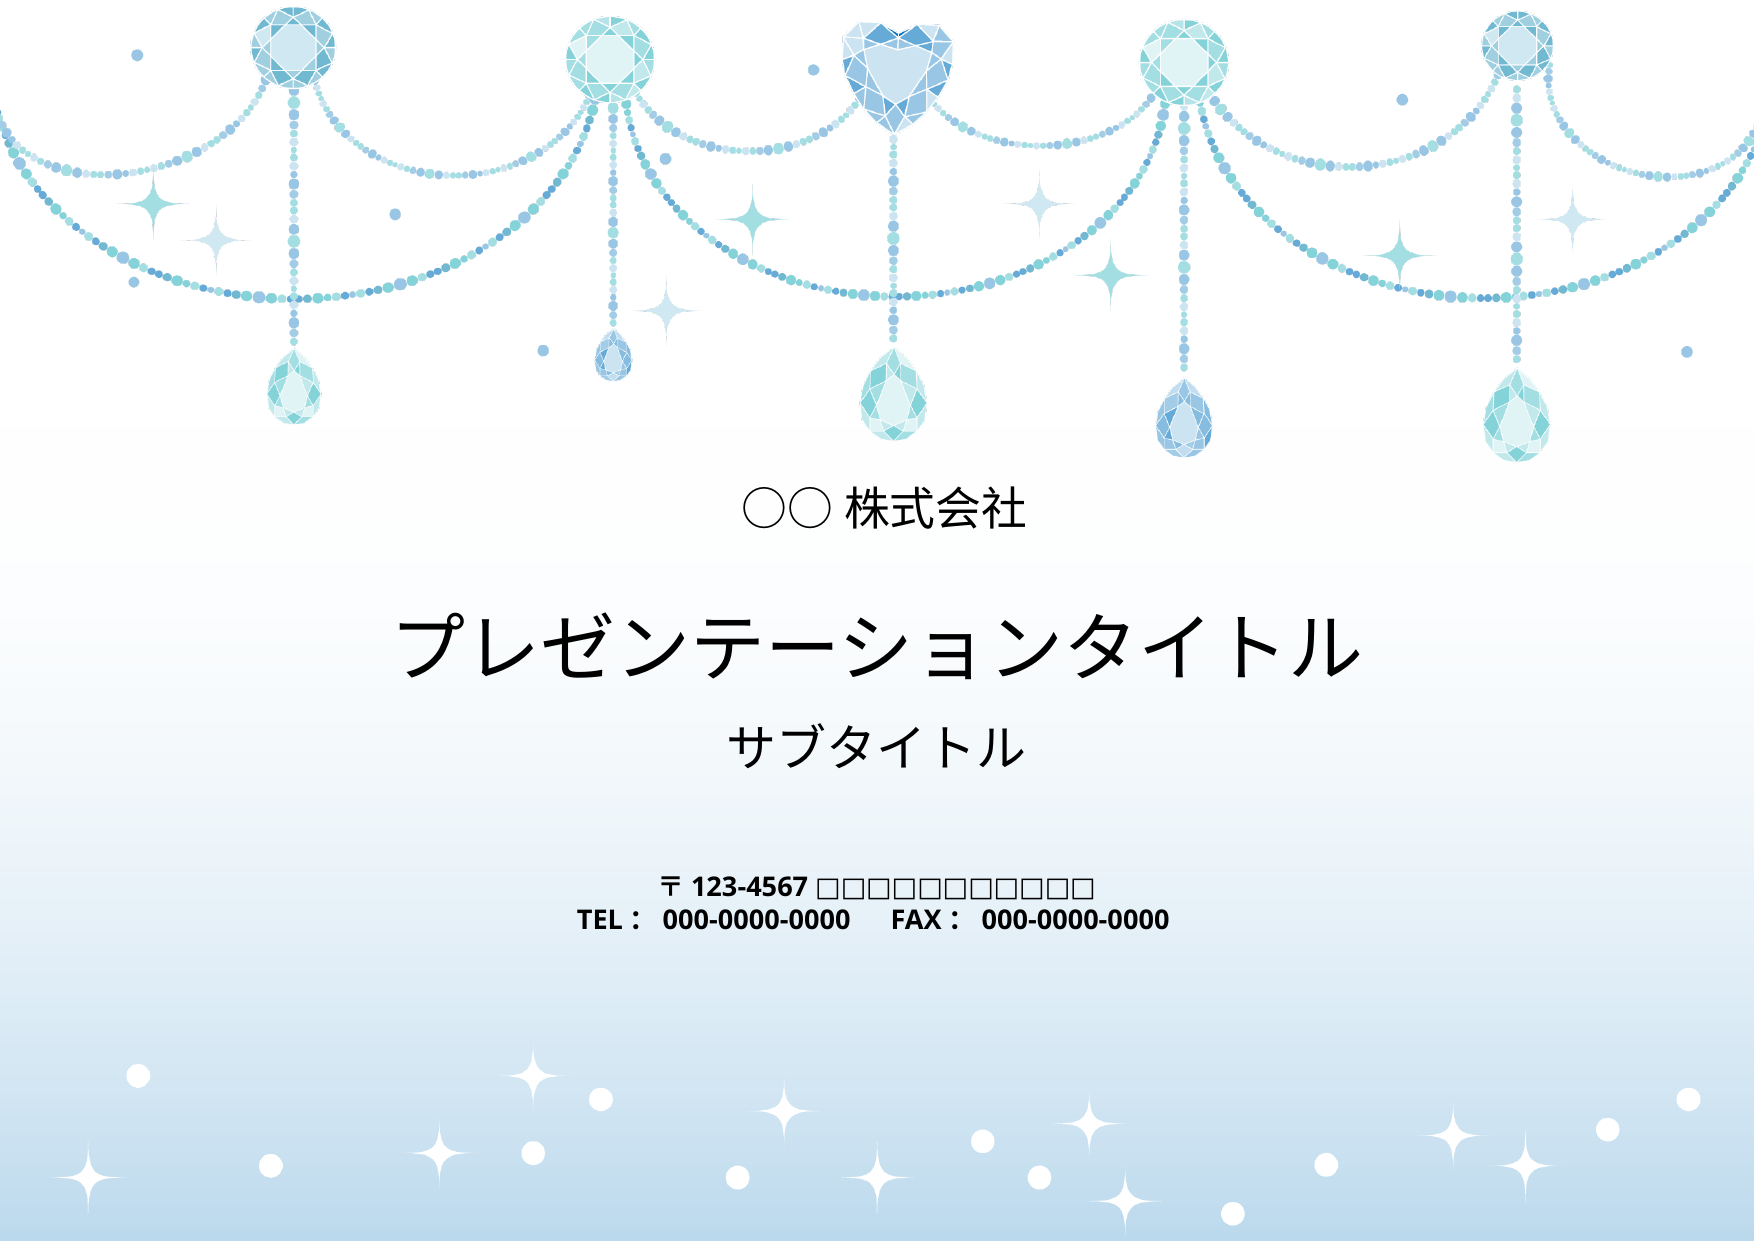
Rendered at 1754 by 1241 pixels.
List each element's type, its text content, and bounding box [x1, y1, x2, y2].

text_box プレゼンテーションタイトル [256, 511, 1497, 780]
text_box 〒123-4567 □□□□□□□□□□□ TEL：000-0000-0000 FAX：000-0000-0000 [554, 862, 1199, 942]
text_box ○○株式会社 [711, 472, 1042, 543]
text_box サブタイトル [263, 708, 1491, 803]
picture [0, 0, 1754, 1241]
